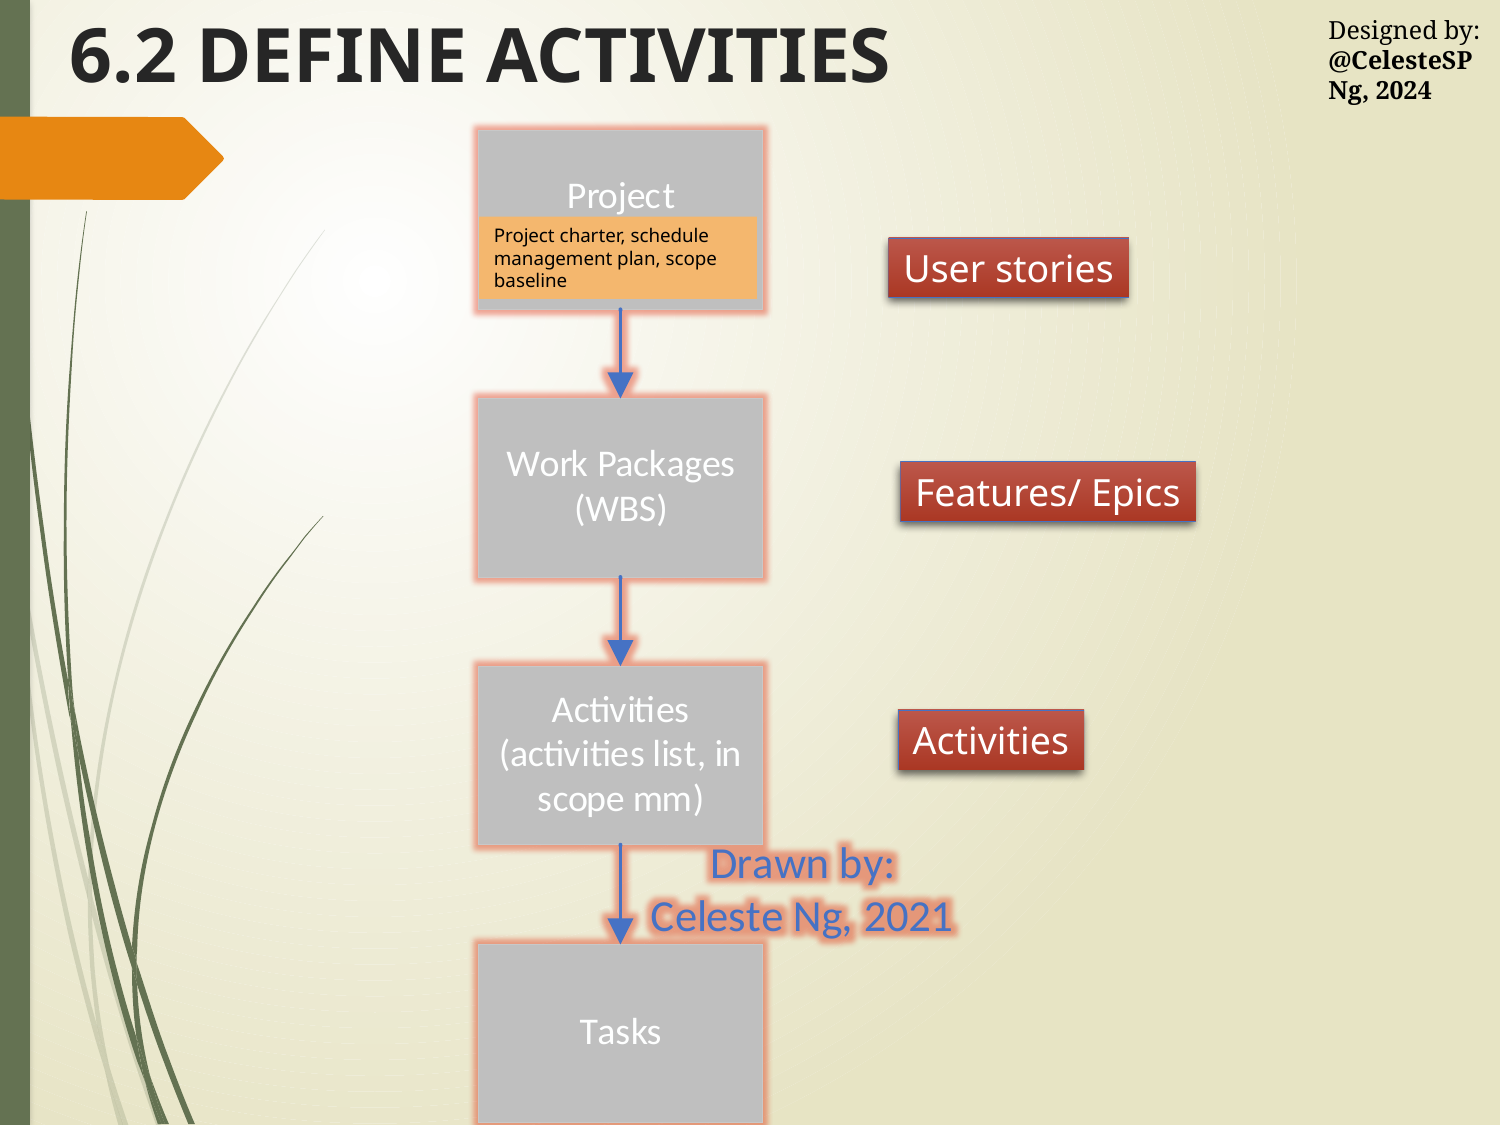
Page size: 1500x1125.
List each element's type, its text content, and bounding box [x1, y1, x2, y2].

title 6.2 DEFINE ACTIVITIES [54, 0, 1500, 110]
picture [472, 124, 979, 1125]
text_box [894, 237, 1202, 771]
